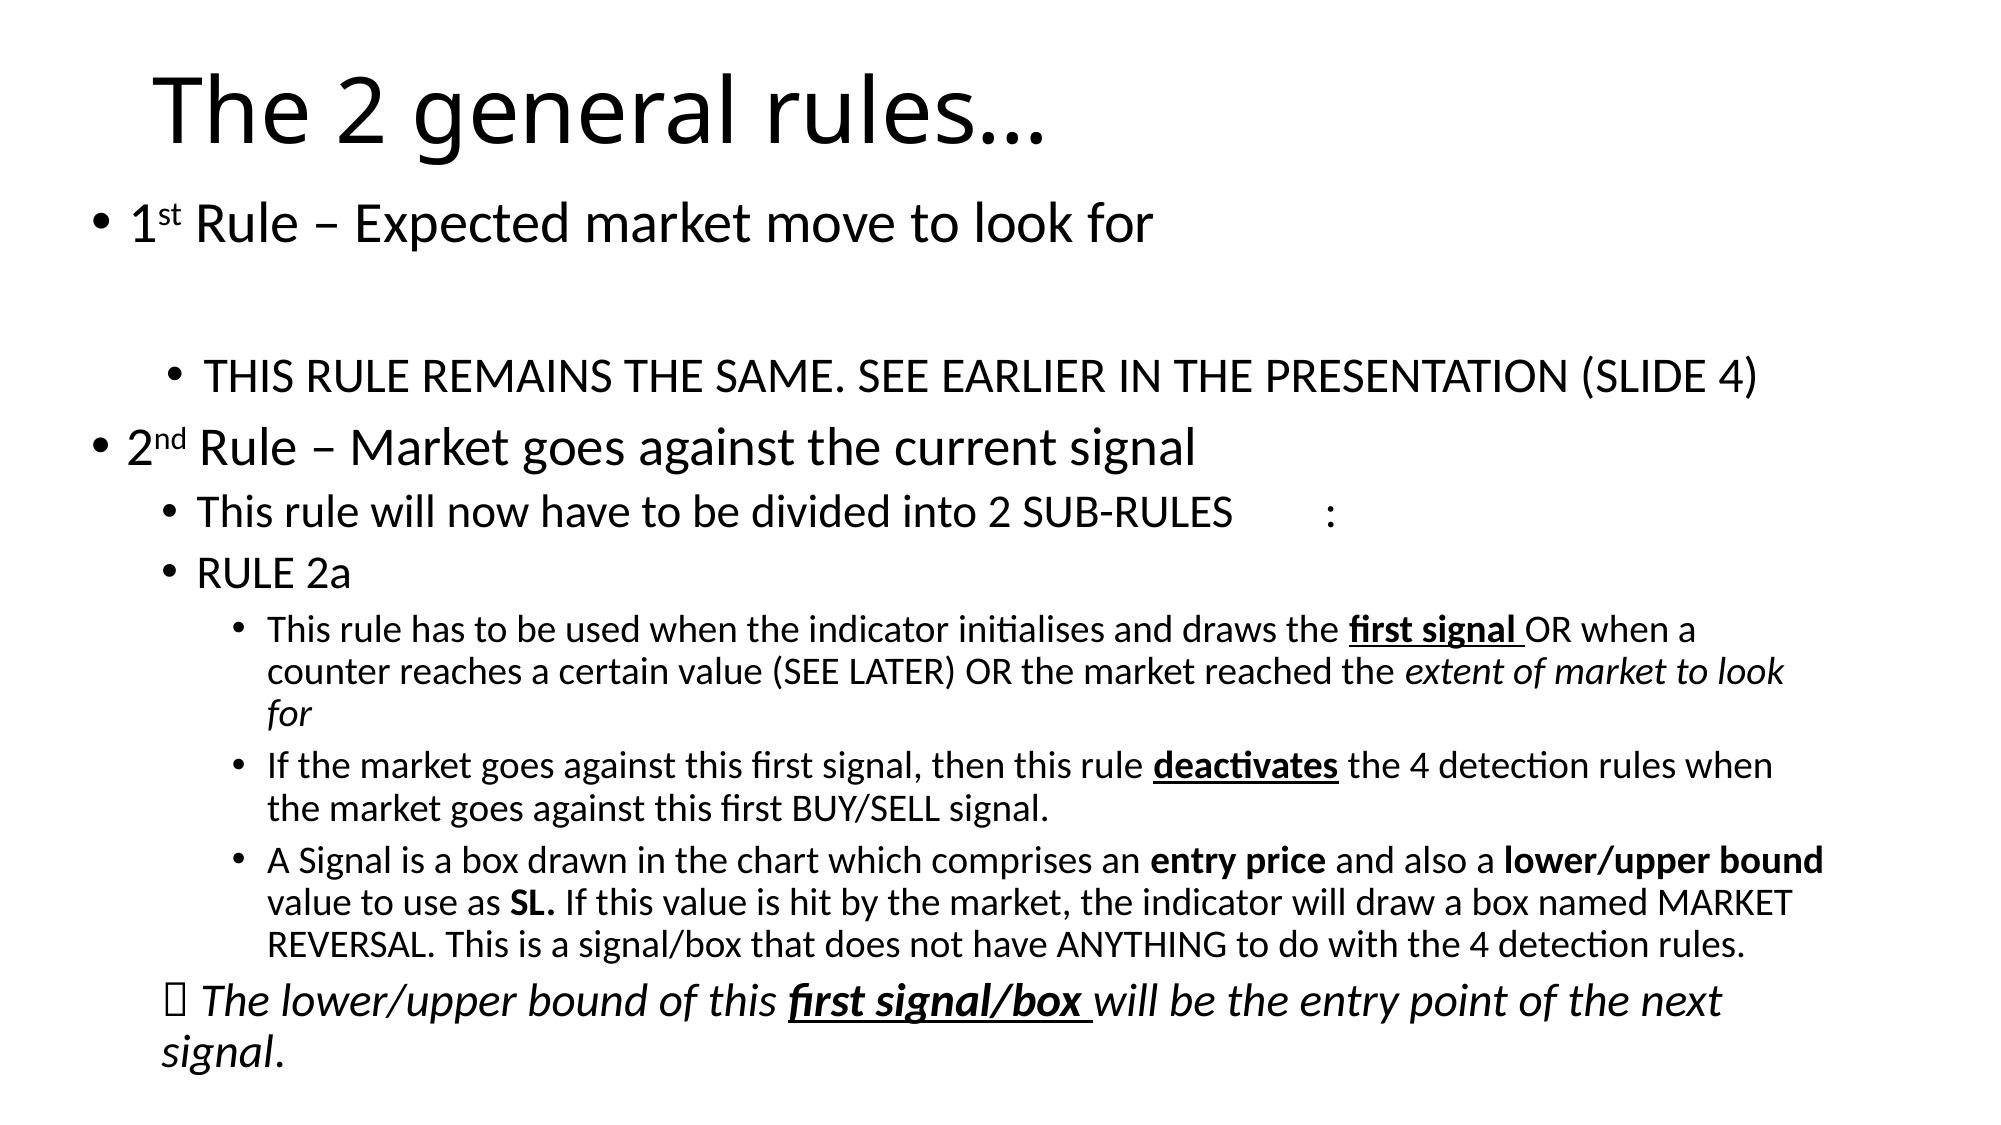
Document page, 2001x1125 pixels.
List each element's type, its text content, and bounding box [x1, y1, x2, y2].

list 2nd Rule – Market goes against the current signal This rule will now have to be divided into 2 SUB-RULES : RULE 2a This rule has to be used when the indicator initialises and draws the first signal OR when a counter reaches a certain value (SEE LATER) OR the market reached the extent of market to look for If the market goes against this first signal, then this rule deactivates the 4 detection rules when the market goes against this first BUY/SELL signal. A Signal is a box drawn in the chart which comprises an entry price and also a lower/upper bound value to use as SL. If this value is hit by the market, the indicator will draw a box named MARKET REVERSAL. This is a signal/box that does not have ANYTHING to do with the 4 detection rules.  The lower/upper bound of this first signal/box will be the entry point of the next signal. [75, 411, 1843, 1125]
title The 2 general rules… [137, 59, 1863, 184]
list 1st Rule – Expected market move to look for THIS RULE REMAINS THE SAME. SEE EARLIER IN THE PRESENTATION (SLIDE 4) [75, 184, 1883, 899]
